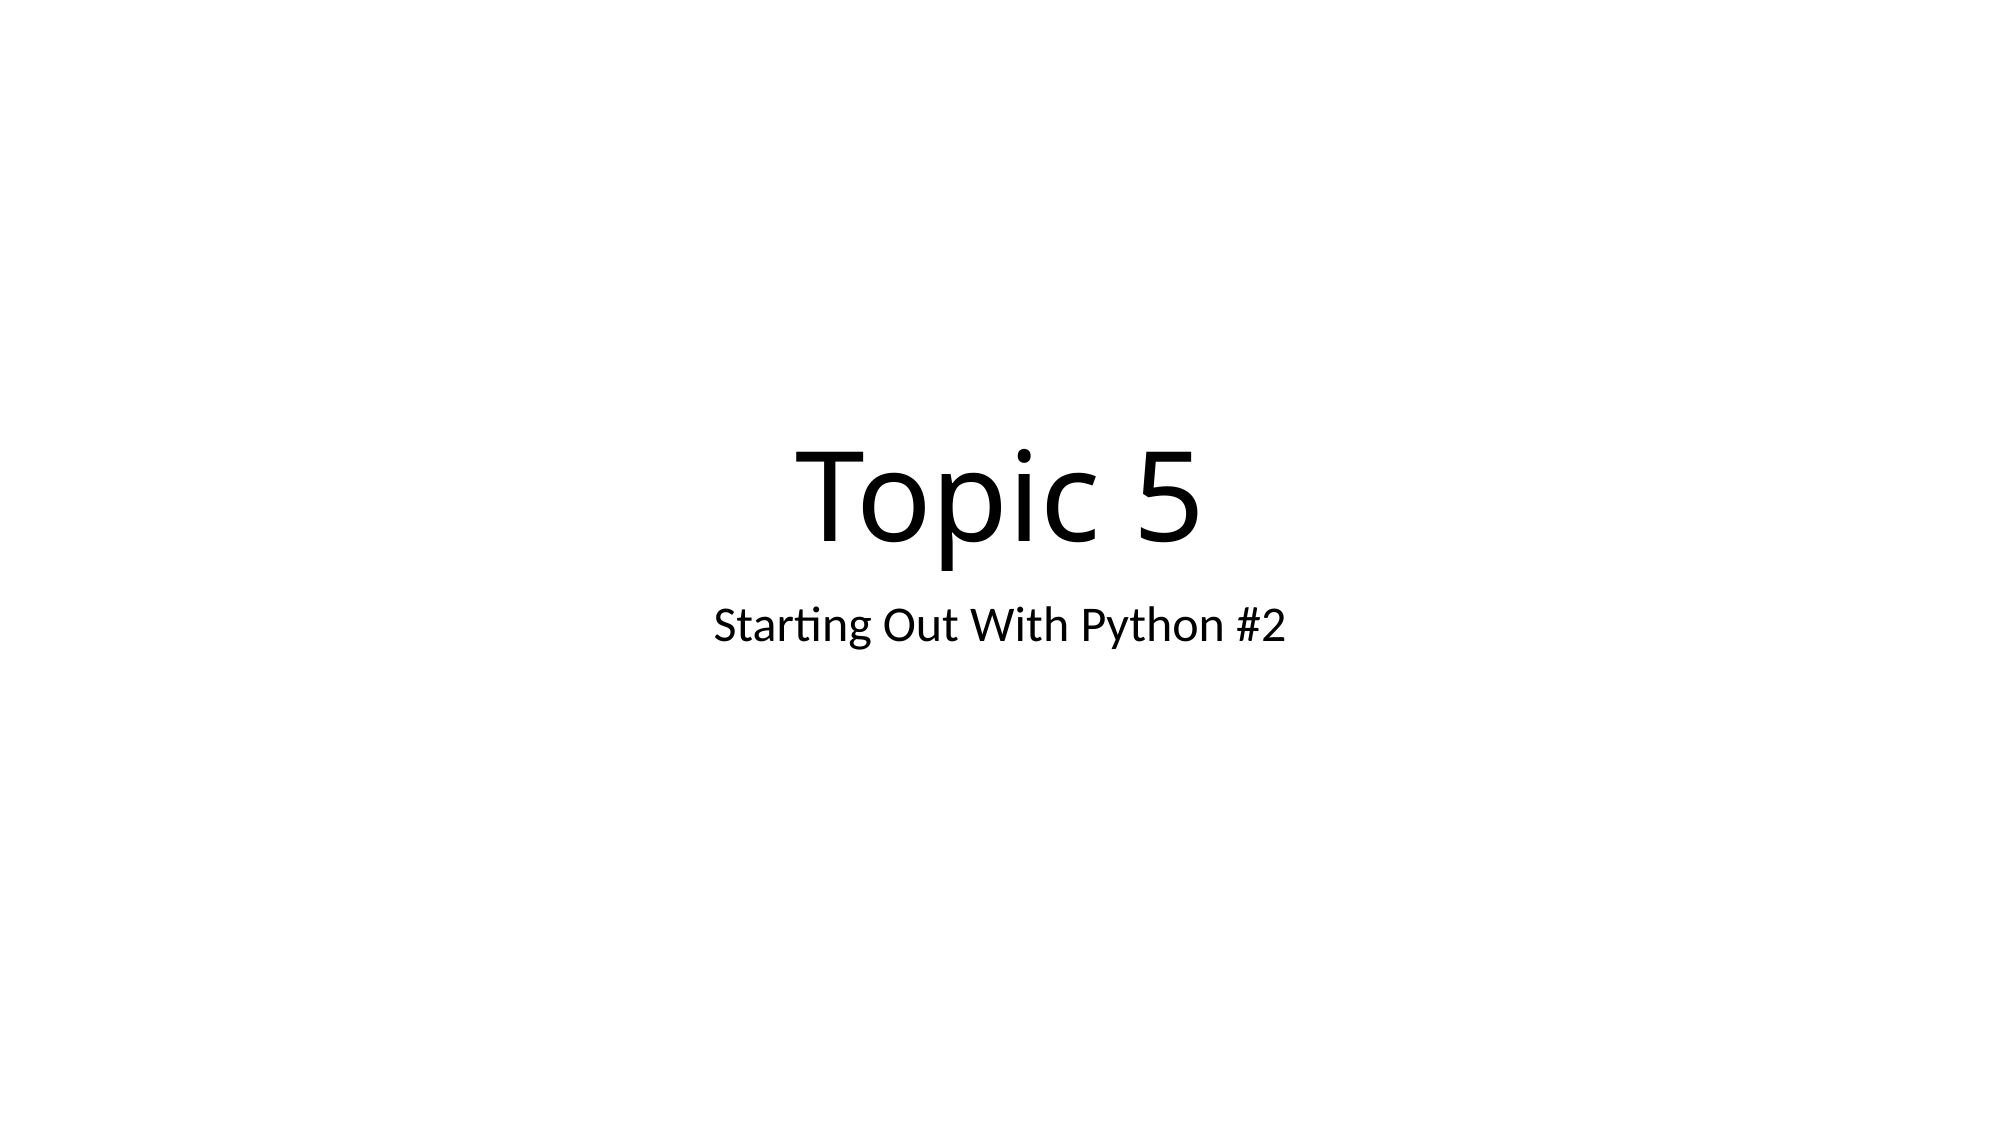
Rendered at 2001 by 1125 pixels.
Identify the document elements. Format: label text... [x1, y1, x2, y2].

title Topic 5 [249, 184, 1750, 576]
subtitle Starting Out With Python #2 [249, 590, 1750, 863]
